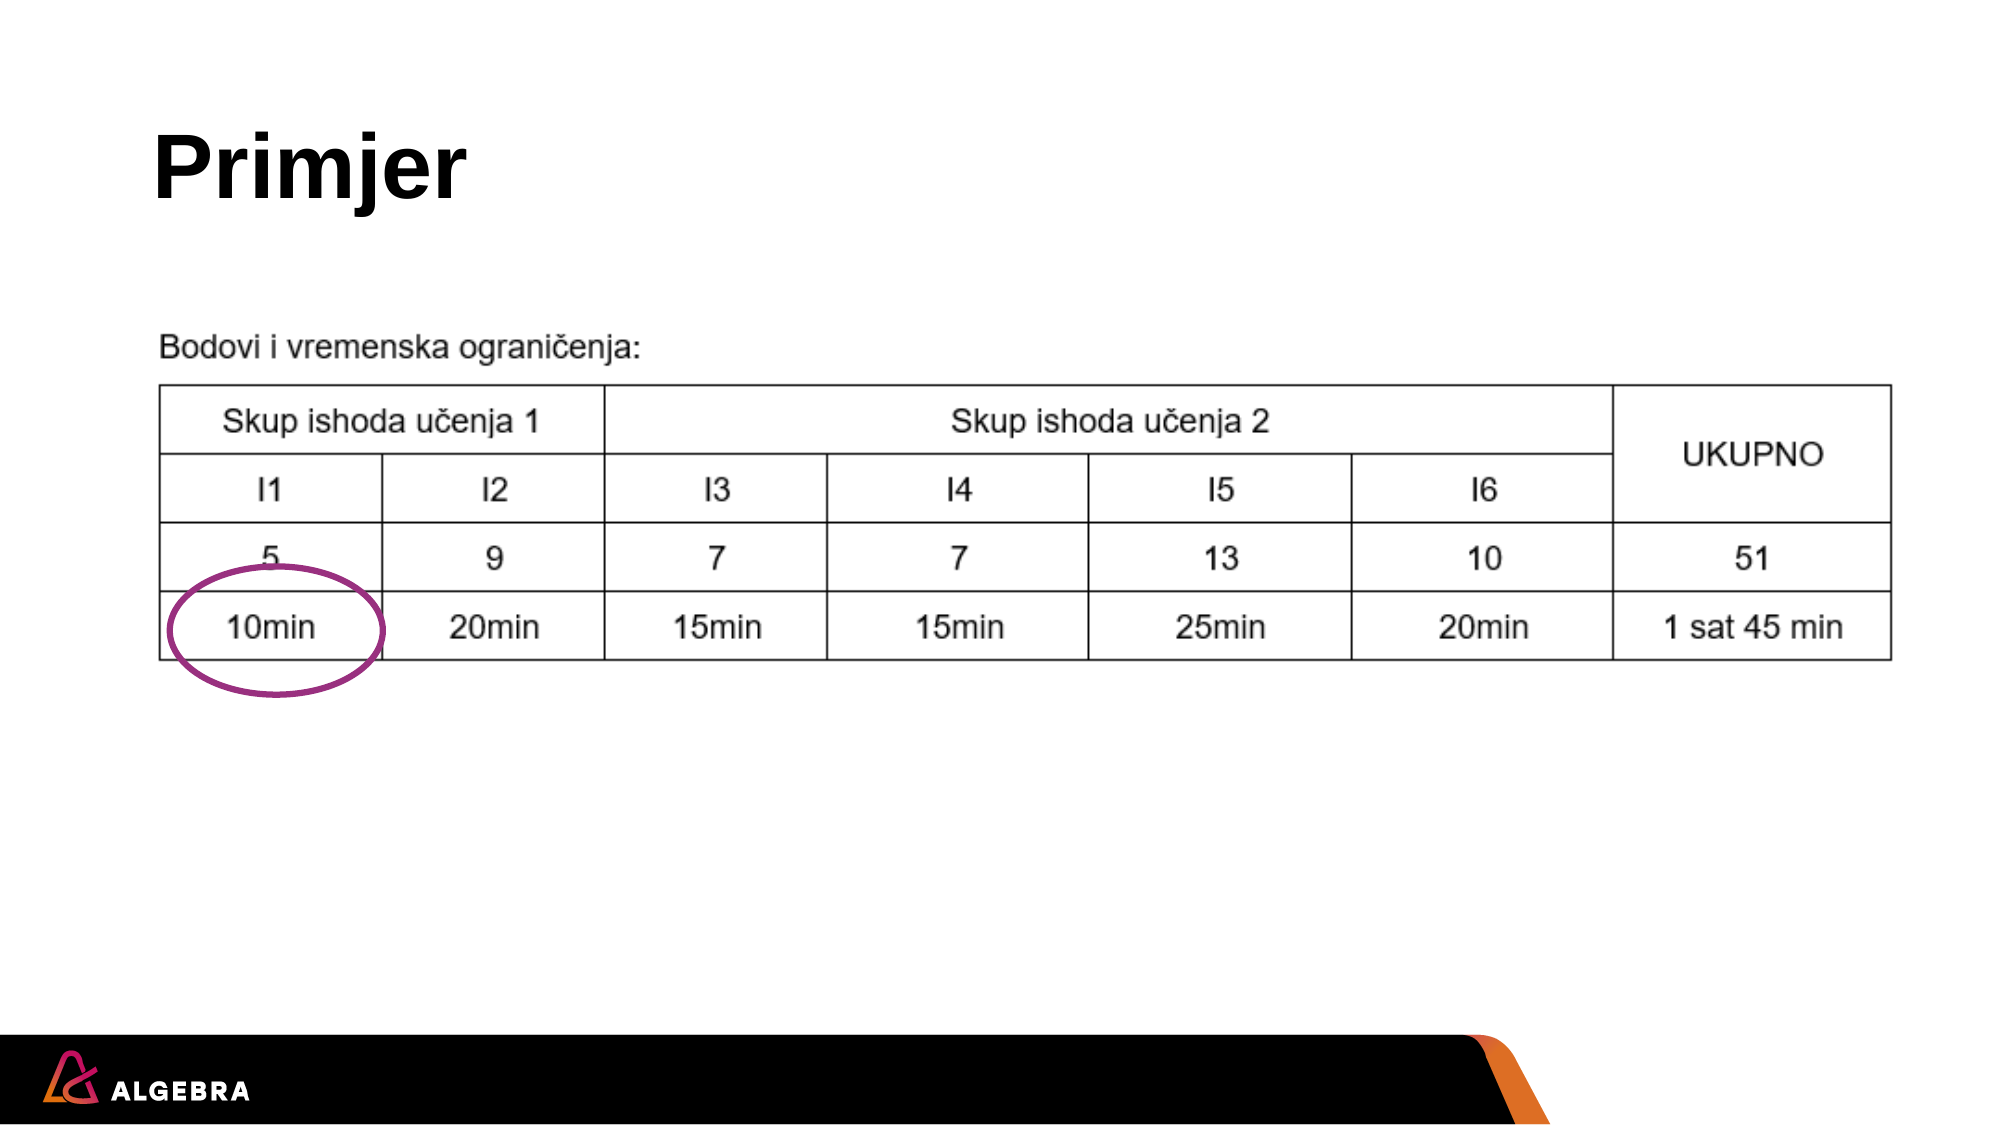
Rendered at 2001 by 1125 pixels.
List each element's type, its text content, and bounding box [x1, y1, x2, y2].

picture [0, 1034, 1733, 1125]
title Primjer [137, 59, 1863, 278]
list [137, 303, 1911, 691]
text_box [236, 691, 317, 696]
